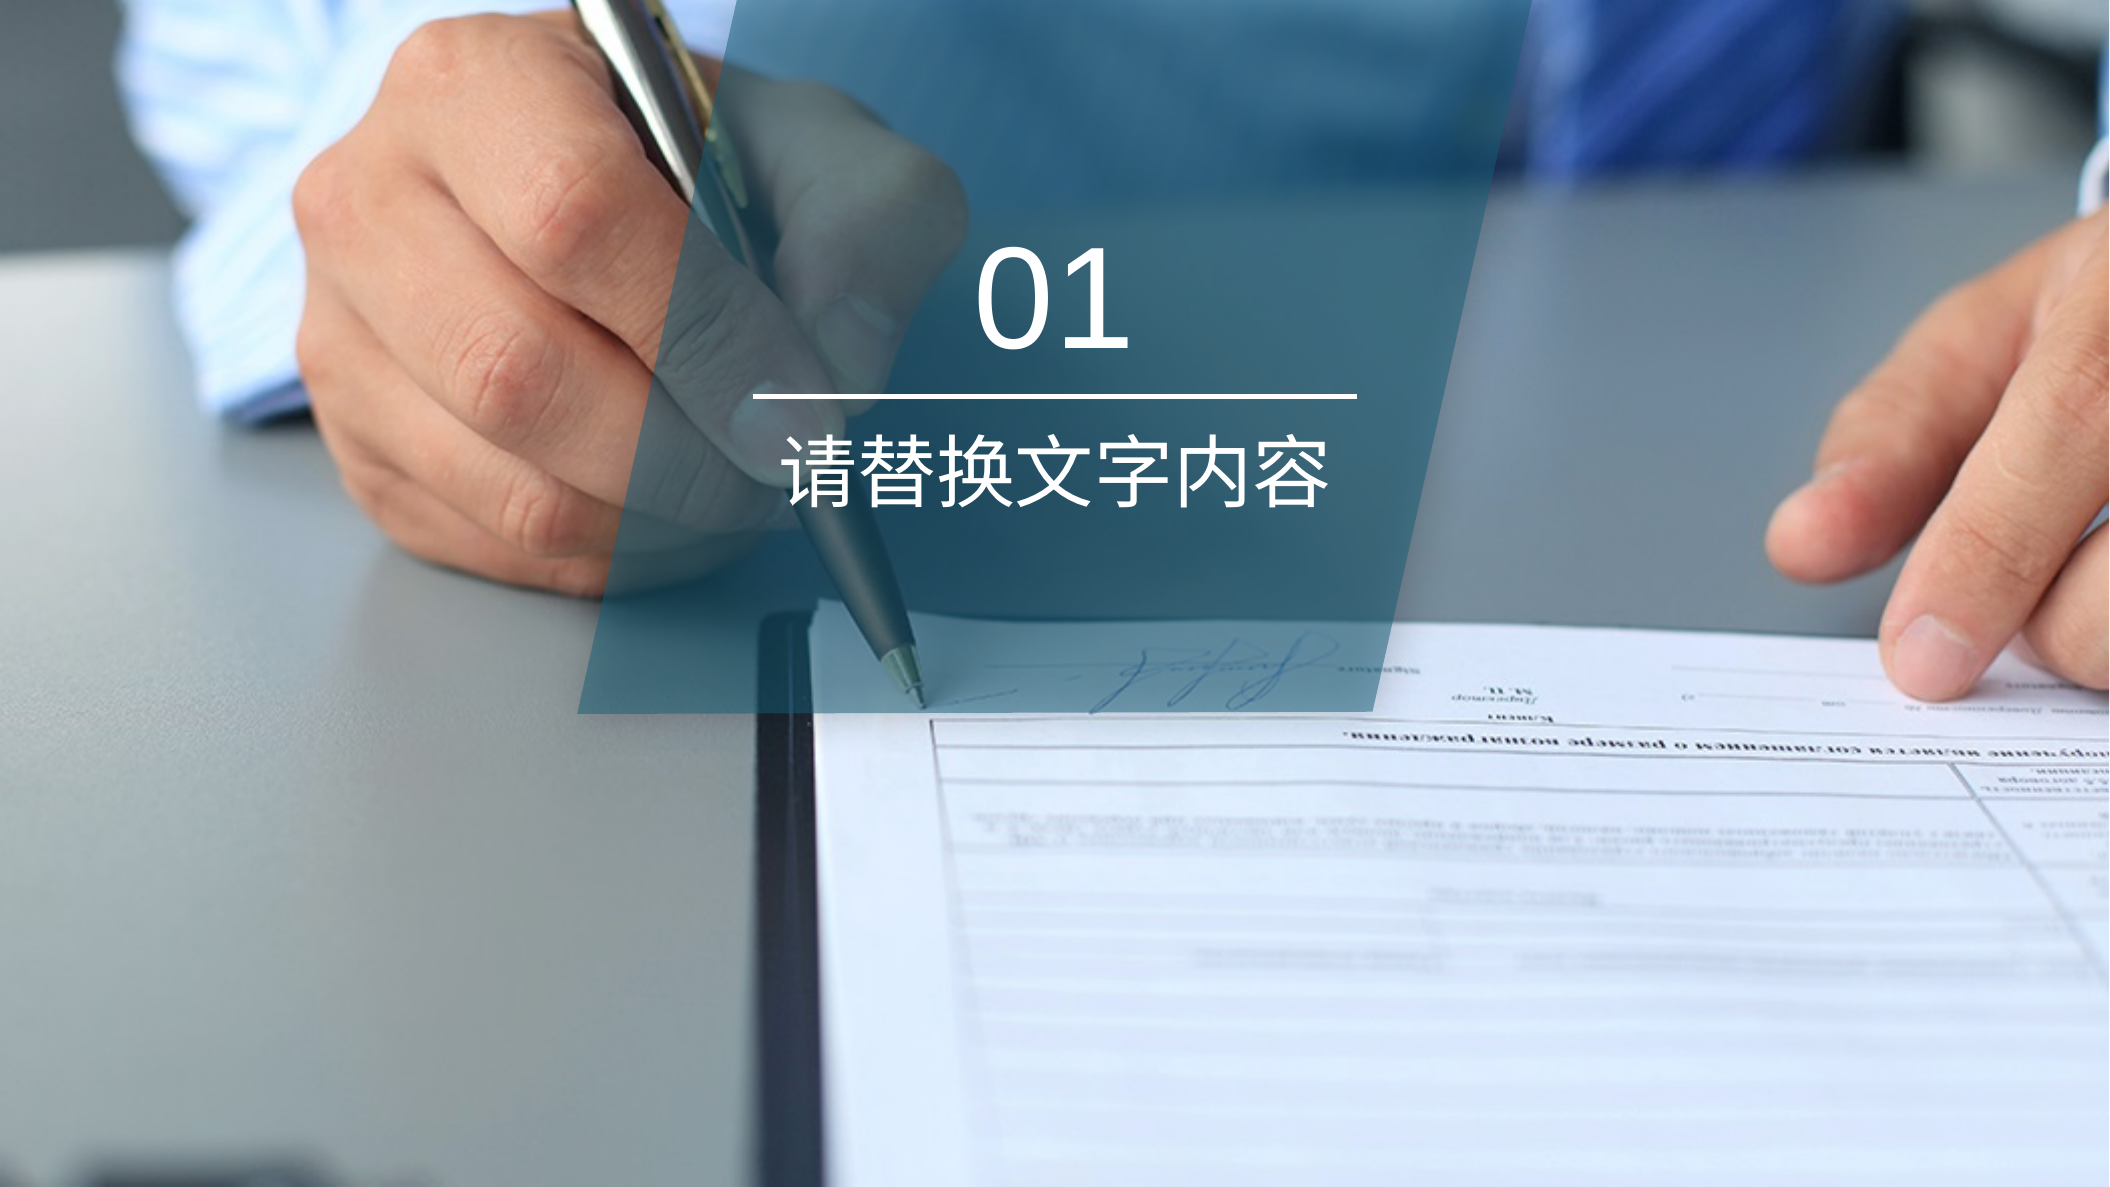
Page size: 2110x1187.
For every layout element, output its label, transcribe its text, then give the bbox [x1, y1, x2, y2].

text_box [575, 0, 1534, 716]
text_box 01 [934, 203, 1175, 378]
text_box 请替换文字内容 [734, 422, 1375, 518]
text_box [0, 0, 2110, 1187]
